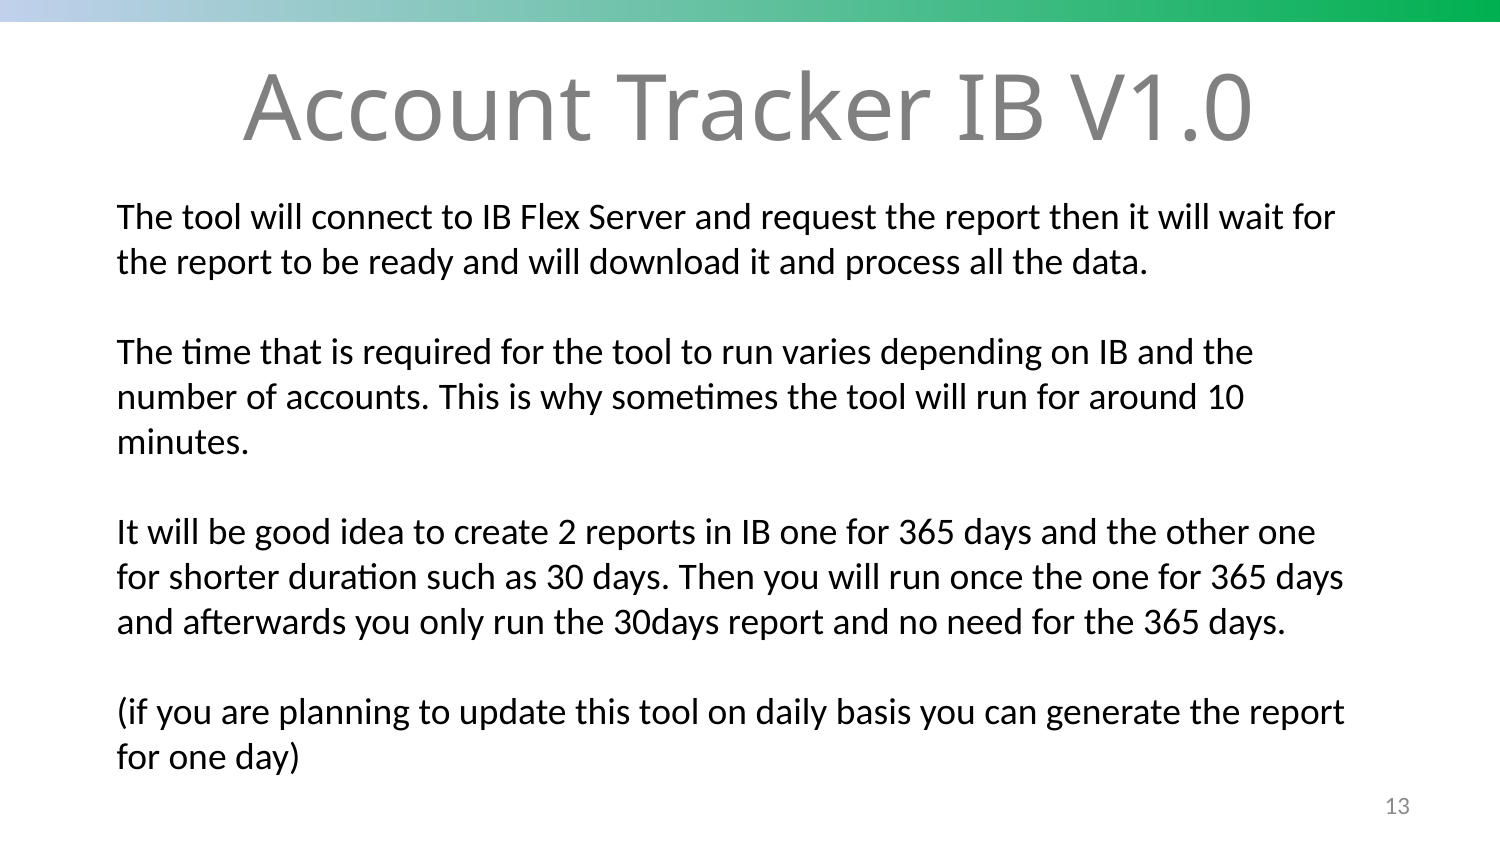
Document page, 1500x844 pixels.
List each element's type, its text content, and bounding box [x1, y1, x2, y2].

title Account Tracker IB V1.0 [75, 33, 1425, 175]
text_box [0, 0, 1500, 24]
slide_number 13 [1074, 782, 1425, 827]
text_box The tool will connect to IB Flex Server and request the report then it will wait for the report to be ready and will download it and process all the data. The time that is required for the tool to run varies depending on IB and the number of accounts. This is why sometimes the tool will run for around 10 minutes. It will be good idea to create 2 reports in IB one for 365 days and the other one for shorter duration such as 30 days. Then you will run once the one for 365 days and afterwards you only run the 30days report and no need for the 365 days. (if you are planning to update this tool on daily basis you can generate the report for one day) [101, 184, 1377, 785]
